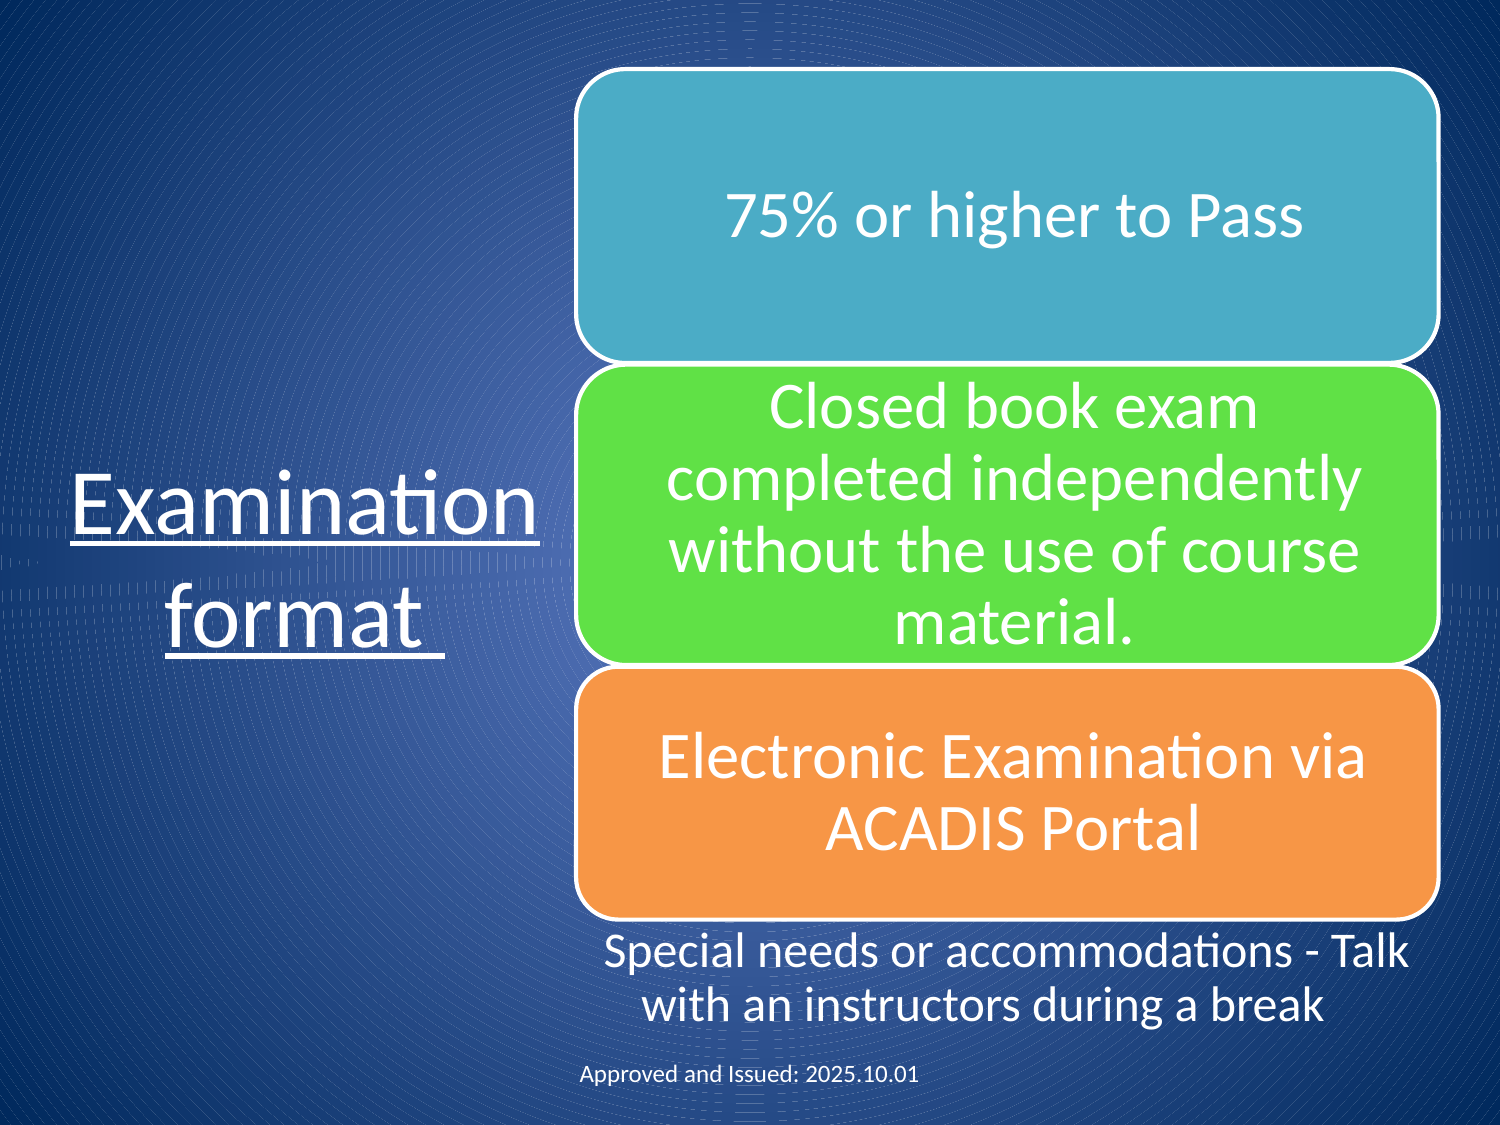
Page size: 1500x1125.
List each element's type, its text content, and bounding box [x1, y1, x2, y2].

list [575, 68, 1439, 1005]
footer Approved and Issued: 2025.10.01 [512, 1042, 988, 1103]
title Examination format [50, 101, 561, 1005]
